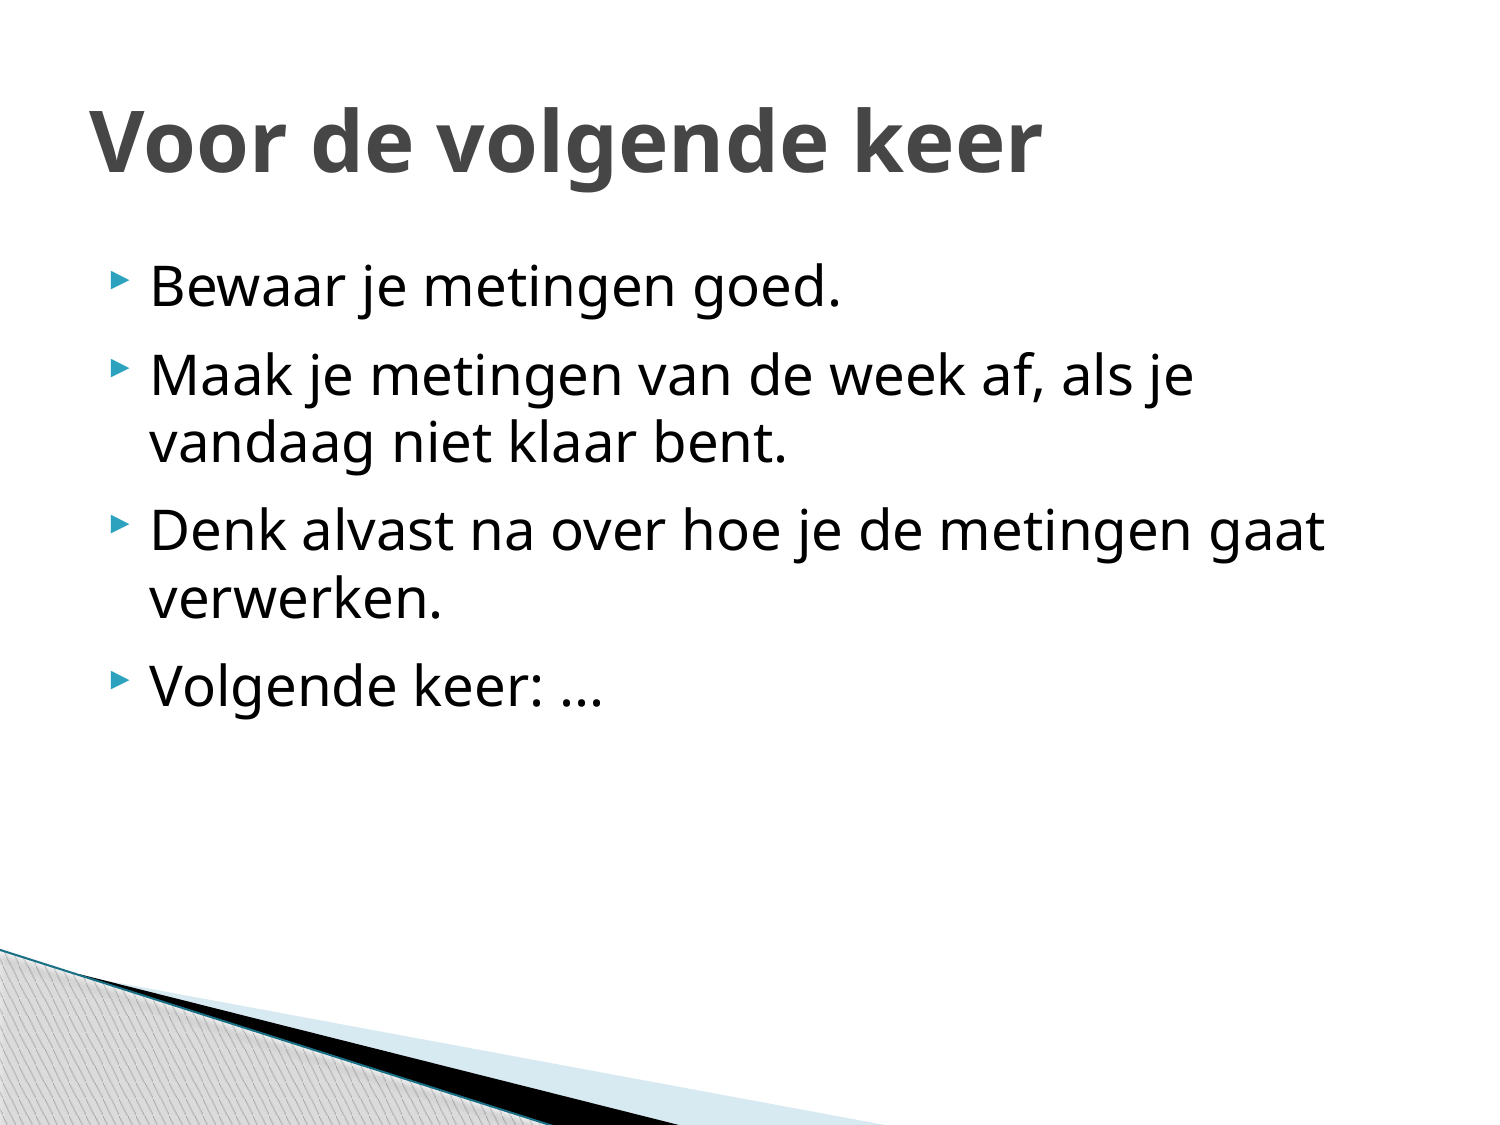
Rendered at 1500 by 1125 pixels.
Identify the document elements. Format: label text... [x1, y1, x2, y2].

list Bewaar je metingen goed. Maak je metingen van de week af, als je vandaag niet klaar bent. Denk alvast na over hoe je de metingen gaat verwerken. Volgende keer: ... [75, 243, 1425, 986]
title Voor de volgende keer [75, 45, 1425, 233]
